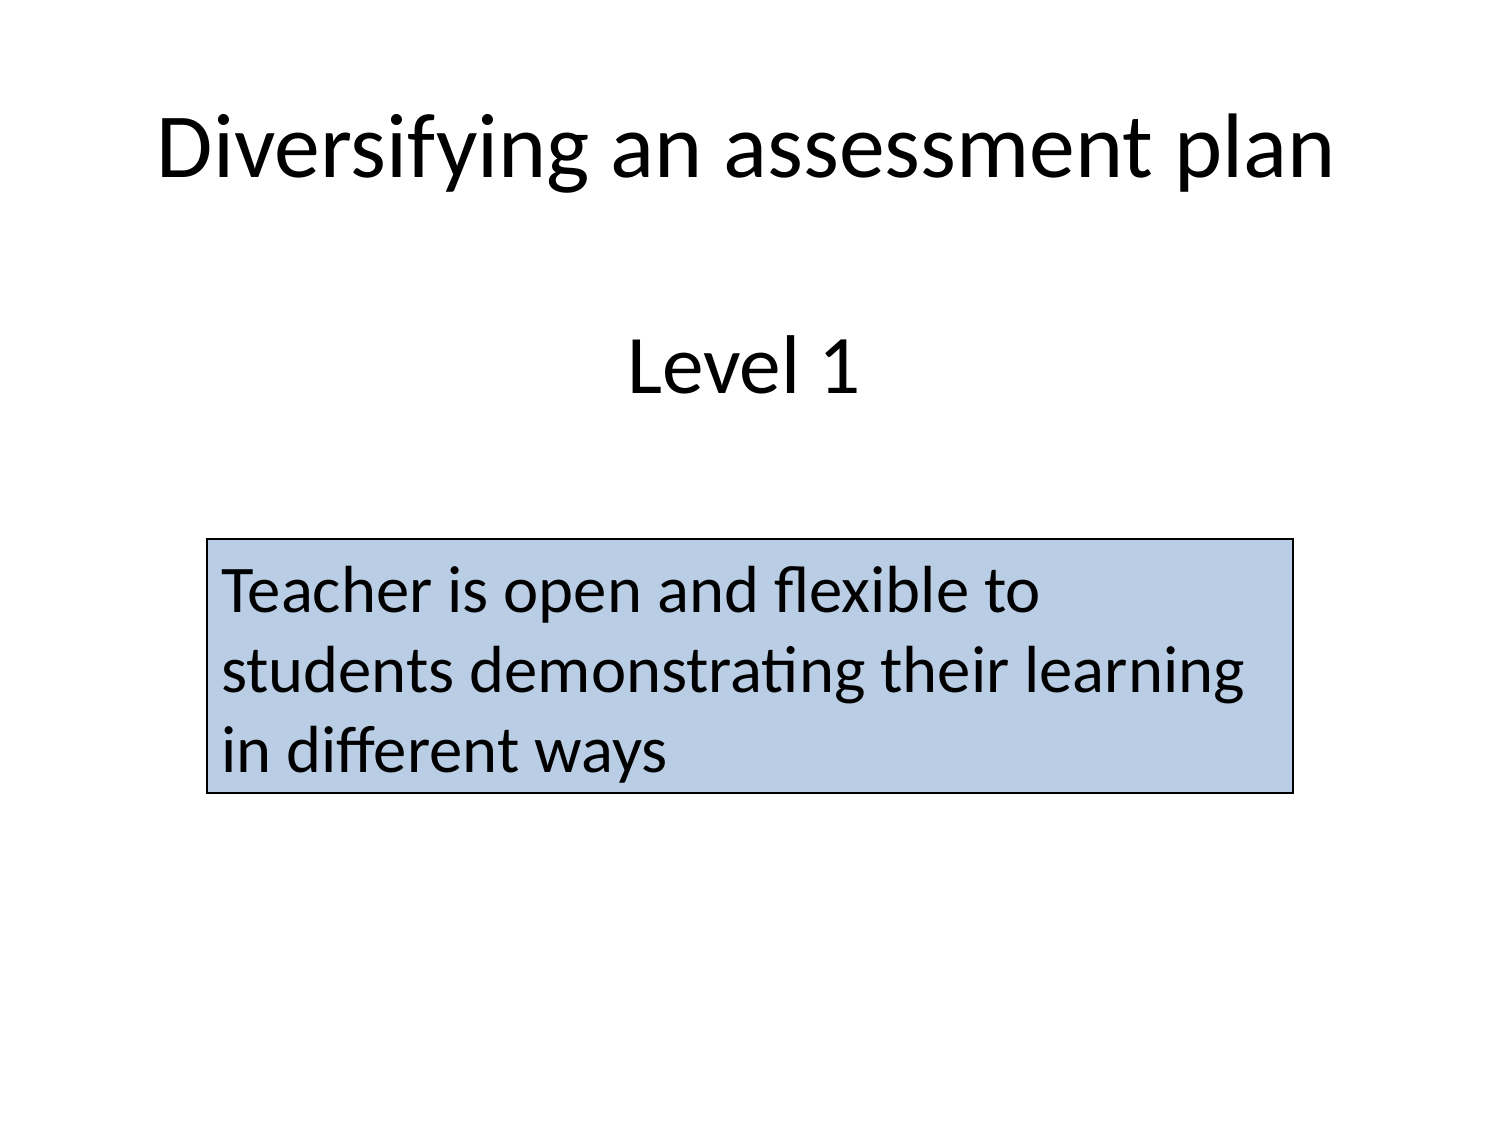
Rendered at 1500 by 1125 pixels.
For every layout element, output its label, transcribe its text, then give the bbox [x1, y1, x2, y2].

text_box Teacher is open and flexible to students demonstrating their learning in different ways [206, 538, 1294, 794]
text_box Diversifying an assessment plan [29, 78, 1465, 203]
text_box Level 1 [572, 302, 916, 418]
